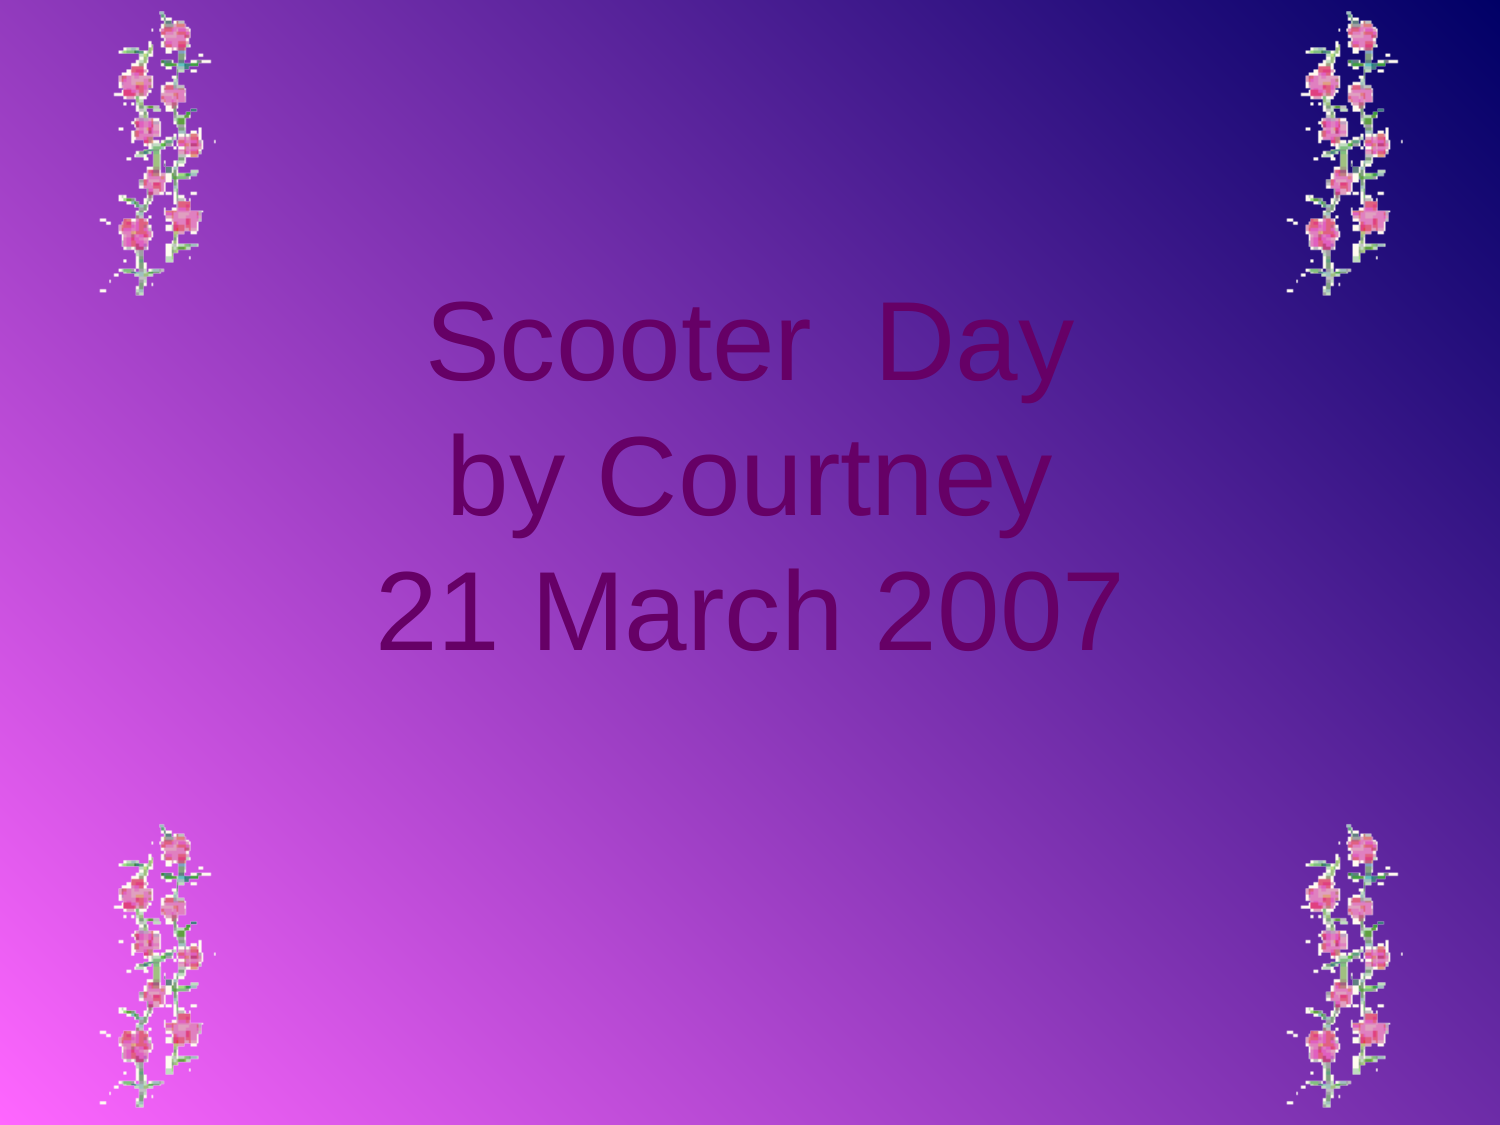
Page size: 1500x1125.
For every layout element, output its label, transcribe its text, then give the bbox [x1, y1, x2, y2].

picture [0, 0, 313, 313]
title Scooter Day by Courtney 21 March 2007 [112, 349, 1388, 591]
picture [1187, 0, 1500, 313]
picture [1187, 812, 1500, 1125]
picture [0, 812, 313, 1125]
